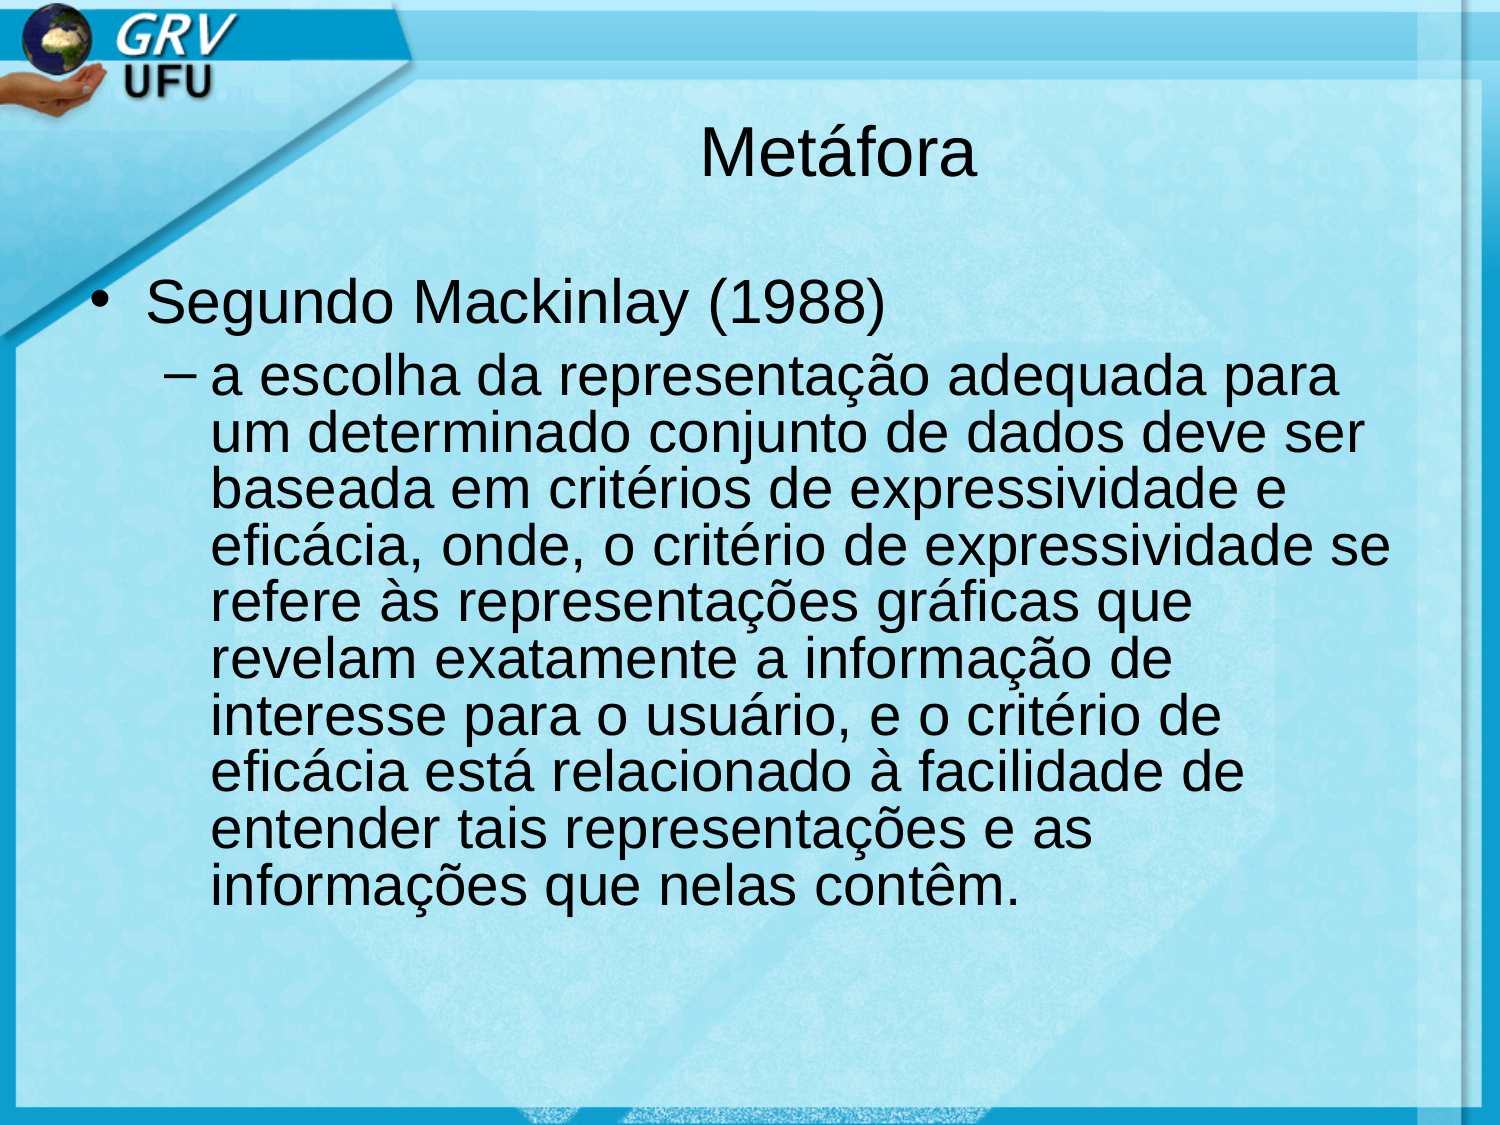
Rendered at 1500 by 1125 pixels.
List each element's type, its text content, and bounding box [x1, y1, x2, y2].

picture [0, 0, 1500, 1125]
text_box Metáfora [312, 54, 1365, 243]
list Segundo Mackinlay (1988) a escolha da representação adequada para um determinado conjunto de dados deve ser baseada em critérios de expressividade e eficácia, onde, o critério de expressividade se refere às representações gráficas que revelam exatamente a informação de interesse para o usuário, e o critério de eficácia está relacionado à facilidade de entender tais representações e as informações que nelas contêm. [74, 266, 1425, 1006]
